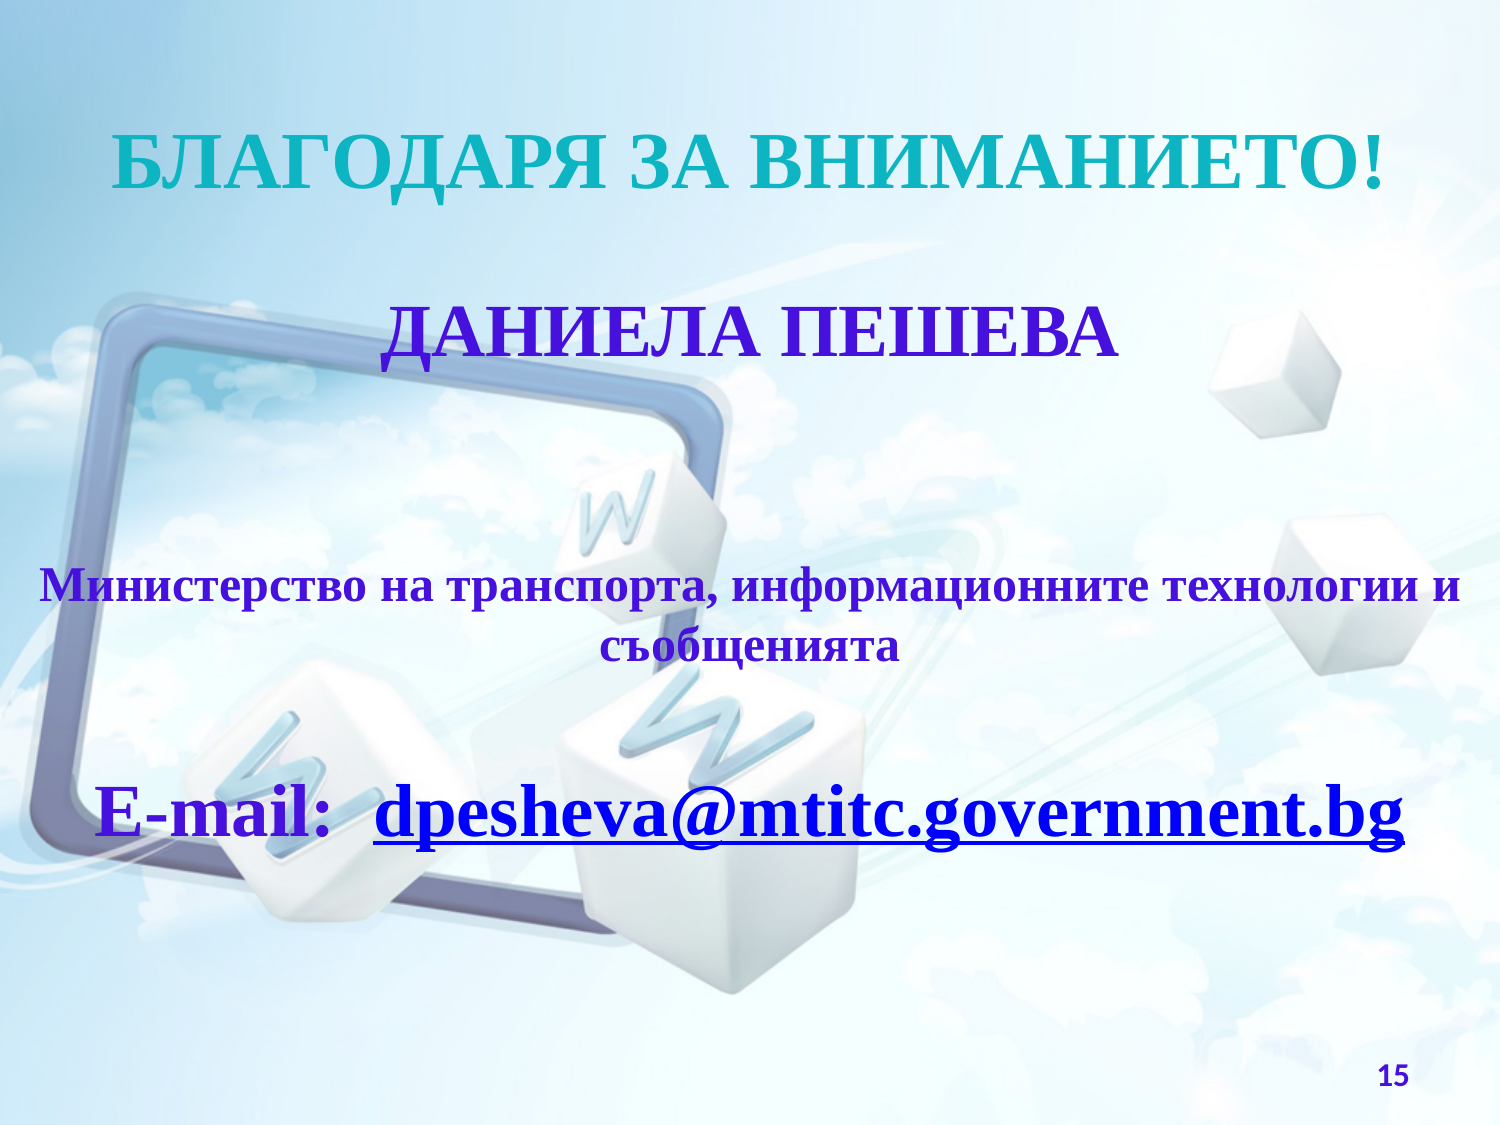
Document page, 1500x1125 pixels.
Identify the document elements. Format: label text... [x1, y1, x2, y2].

text_box БЛАГОДАРЯ ЗА ВНИМАНИЕТО! [74, 19, 1425, 184]
text_box ДАНИЕЛА ПЕШЕВА Министерство на транспорта, информационните технологии и съобщенията E-mail: dpesheva@mtitc.government.bg [17, 184, 1483, 860]
slide_number 15 [1074, 1042, 1425, 1103]
